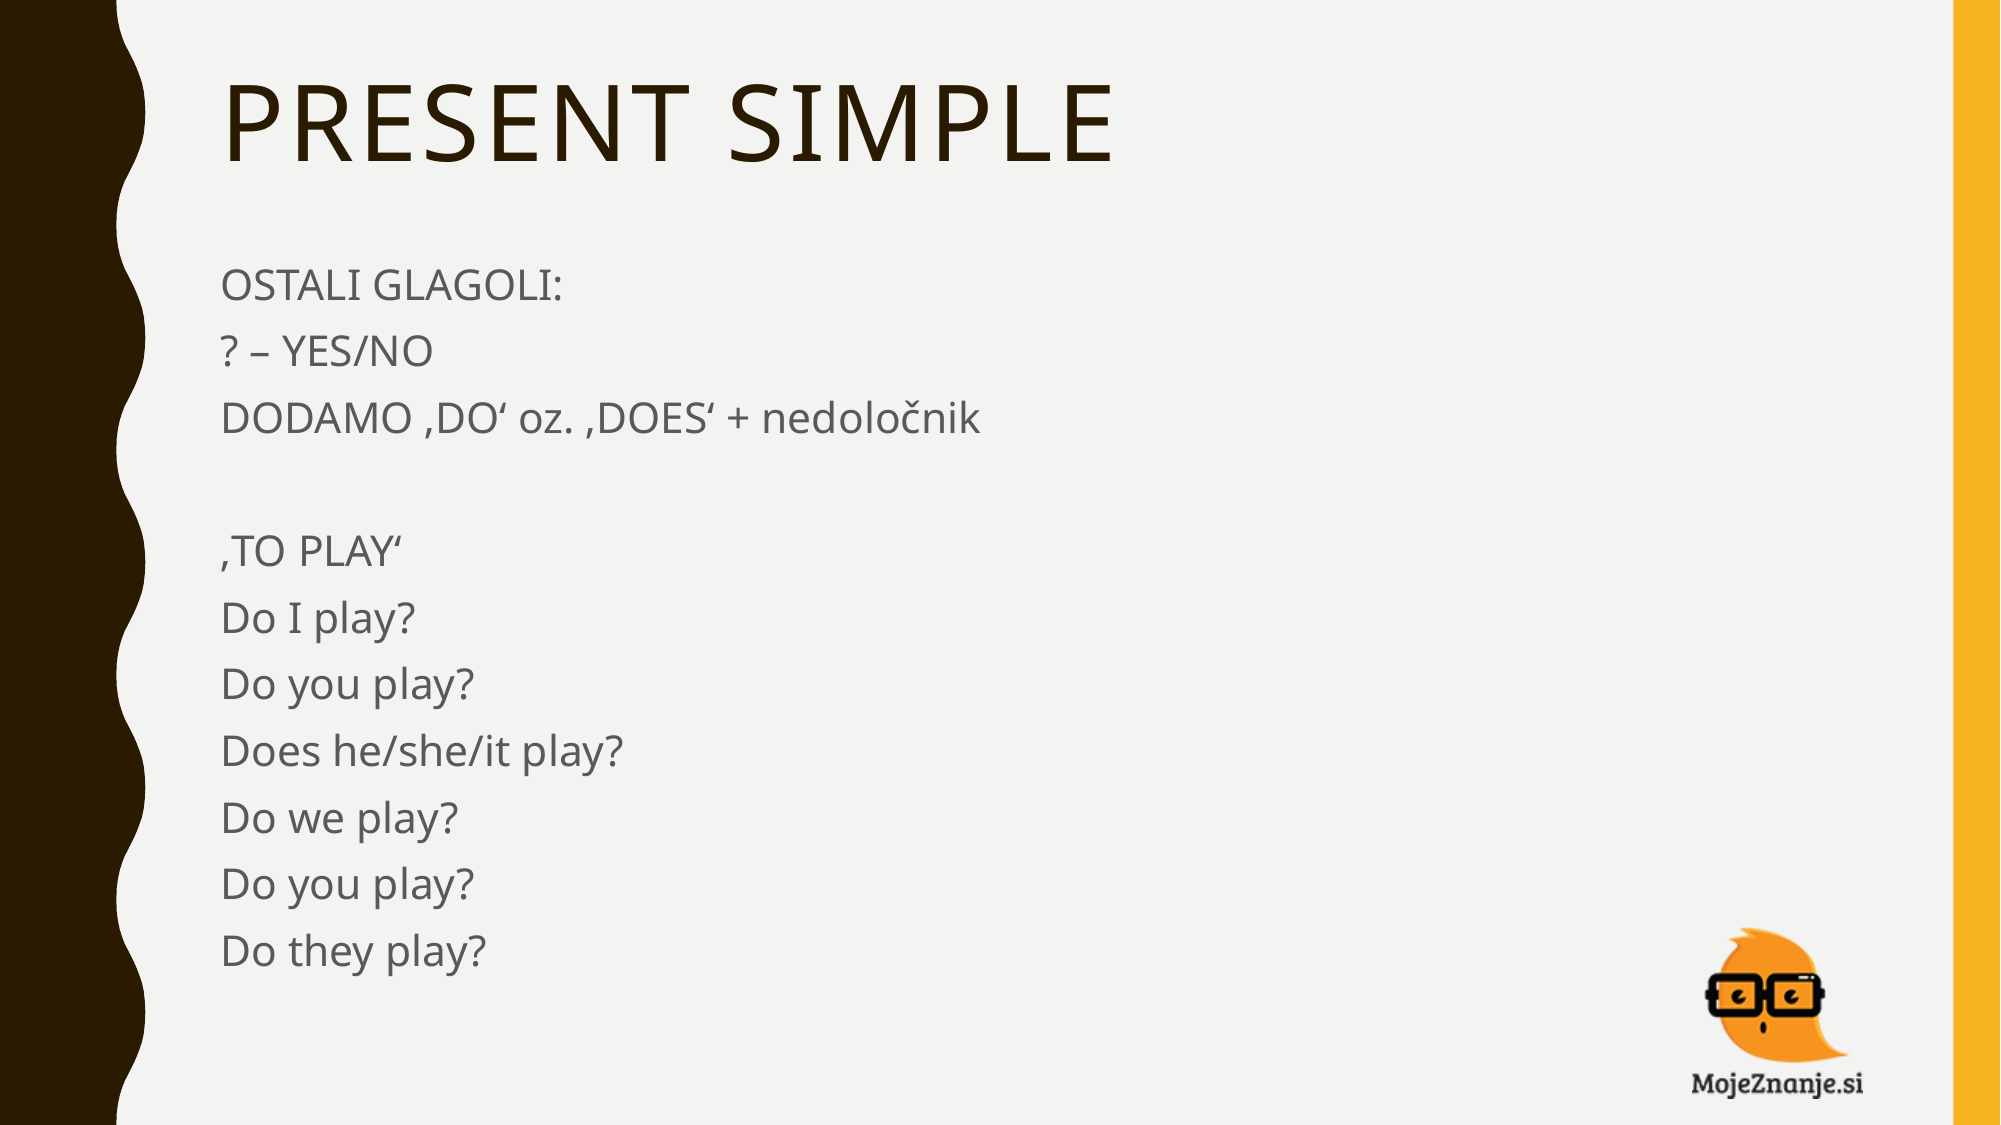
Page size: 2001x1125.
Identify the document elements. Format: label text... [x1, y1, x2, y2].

list OSTALI GLAGOLI: ? – YES/NO DODAMO ‚DO‘ oz. ‚DOES‘ + nedoločnik ‚TO PLAY‘ Do I play? Do you play? Does he/she/it play? Do we play? Do you play? Do they play? [205, 245, 1875, 983]
title PRESENT SIMPLE [205, 62, 1875, 245]
picture [1692, 983, 1863, 1099]
